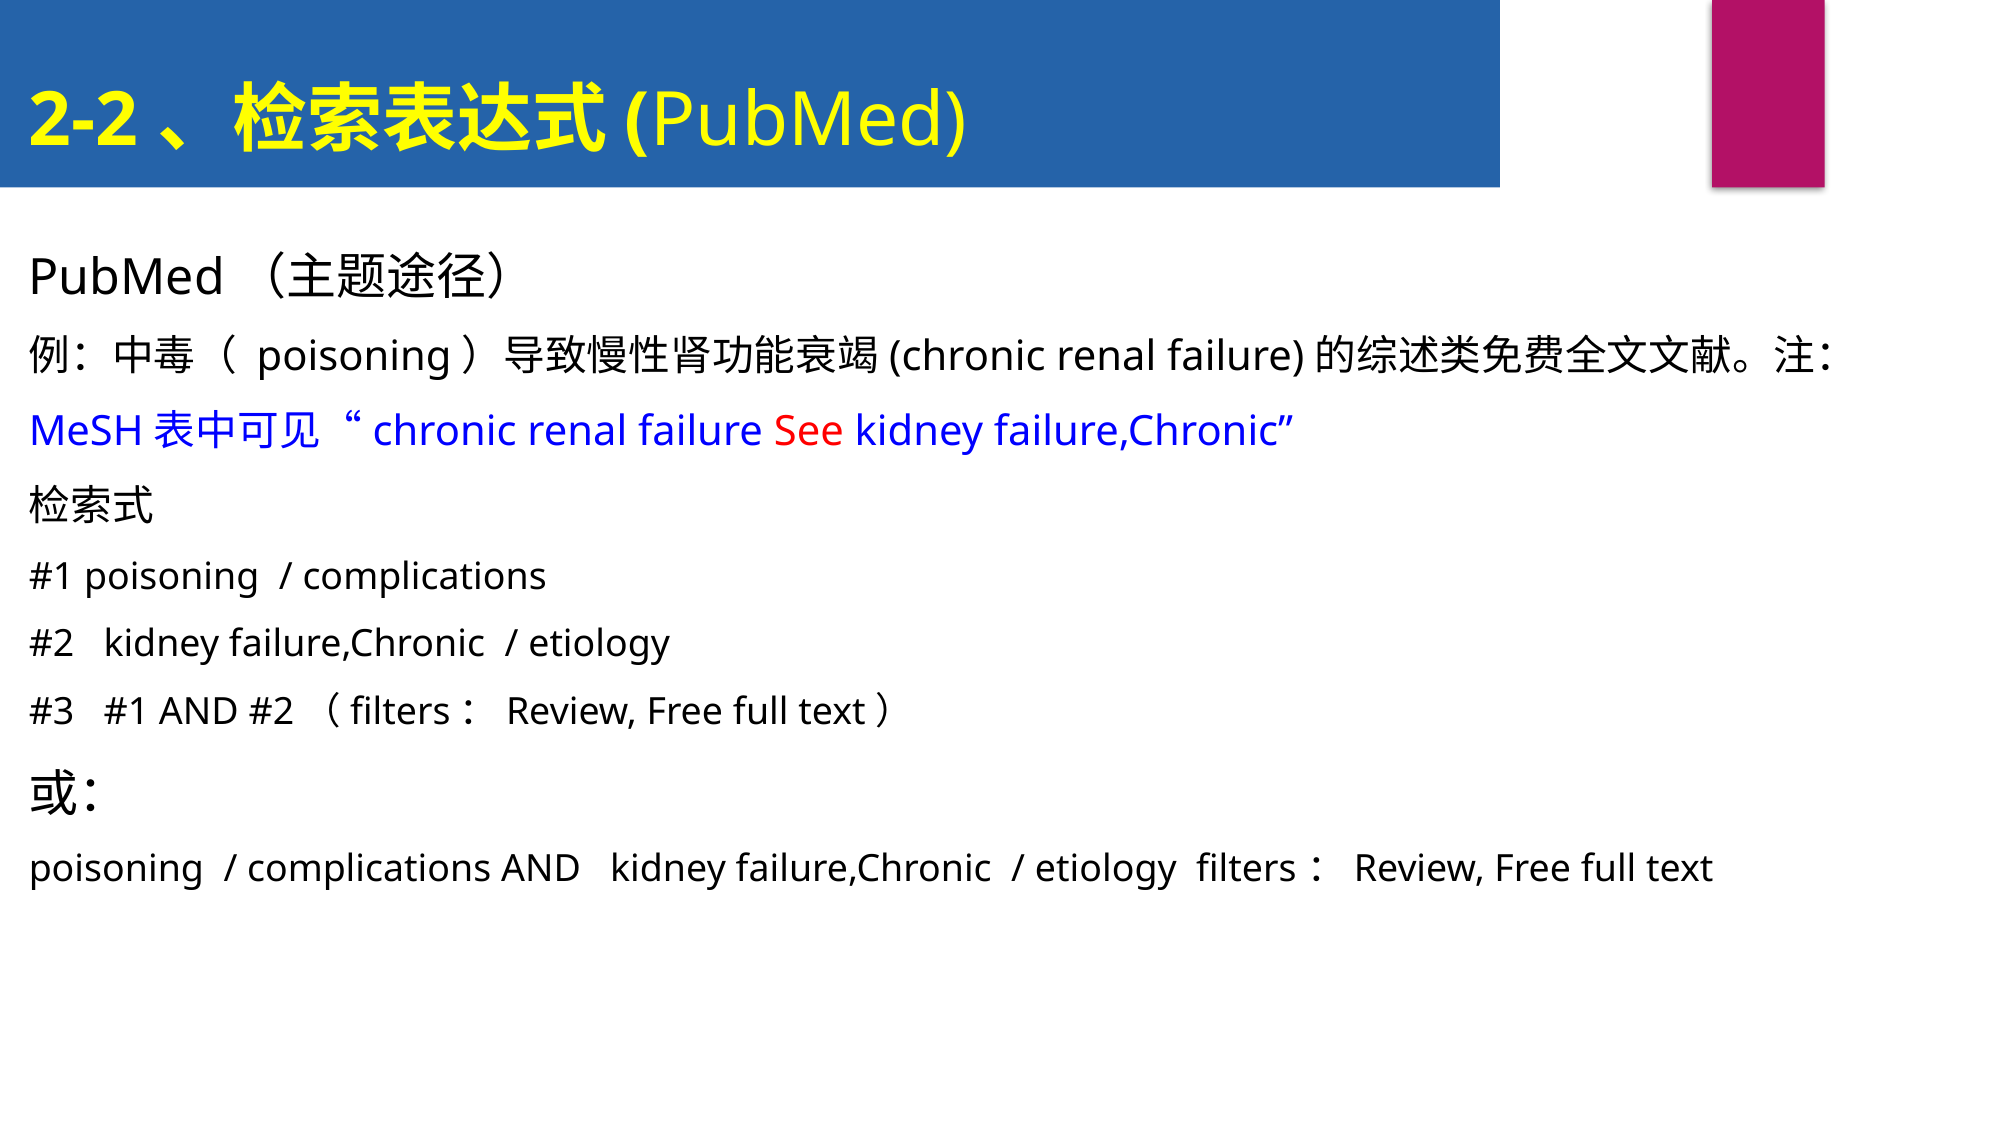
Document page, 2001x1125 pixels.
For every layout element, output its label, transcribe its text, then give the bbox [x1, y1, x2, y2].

text_box [0, 0, 1501, 189]
text_box 2-2、检索表达式(PubMed) [14, 17, 1322, 168]
text_box PubMed（主题途径） 例：中毒（ poisoning）导致慢性肾功能衰竭(chronic renal failure)的综述类免费全文文献。注：MeSH表中可见“chronic renal failure See kidney failure,Chronic” 检索式 #1 poisoning / complications #2 kidney failure,Chronic / etiology #3 #1 AND #2（filters：Review, Free full text） 或： poisoning / complications AND kidney failure,Chronic / etiology filters：Review, Free full text [13, 206, 1863, 965]
